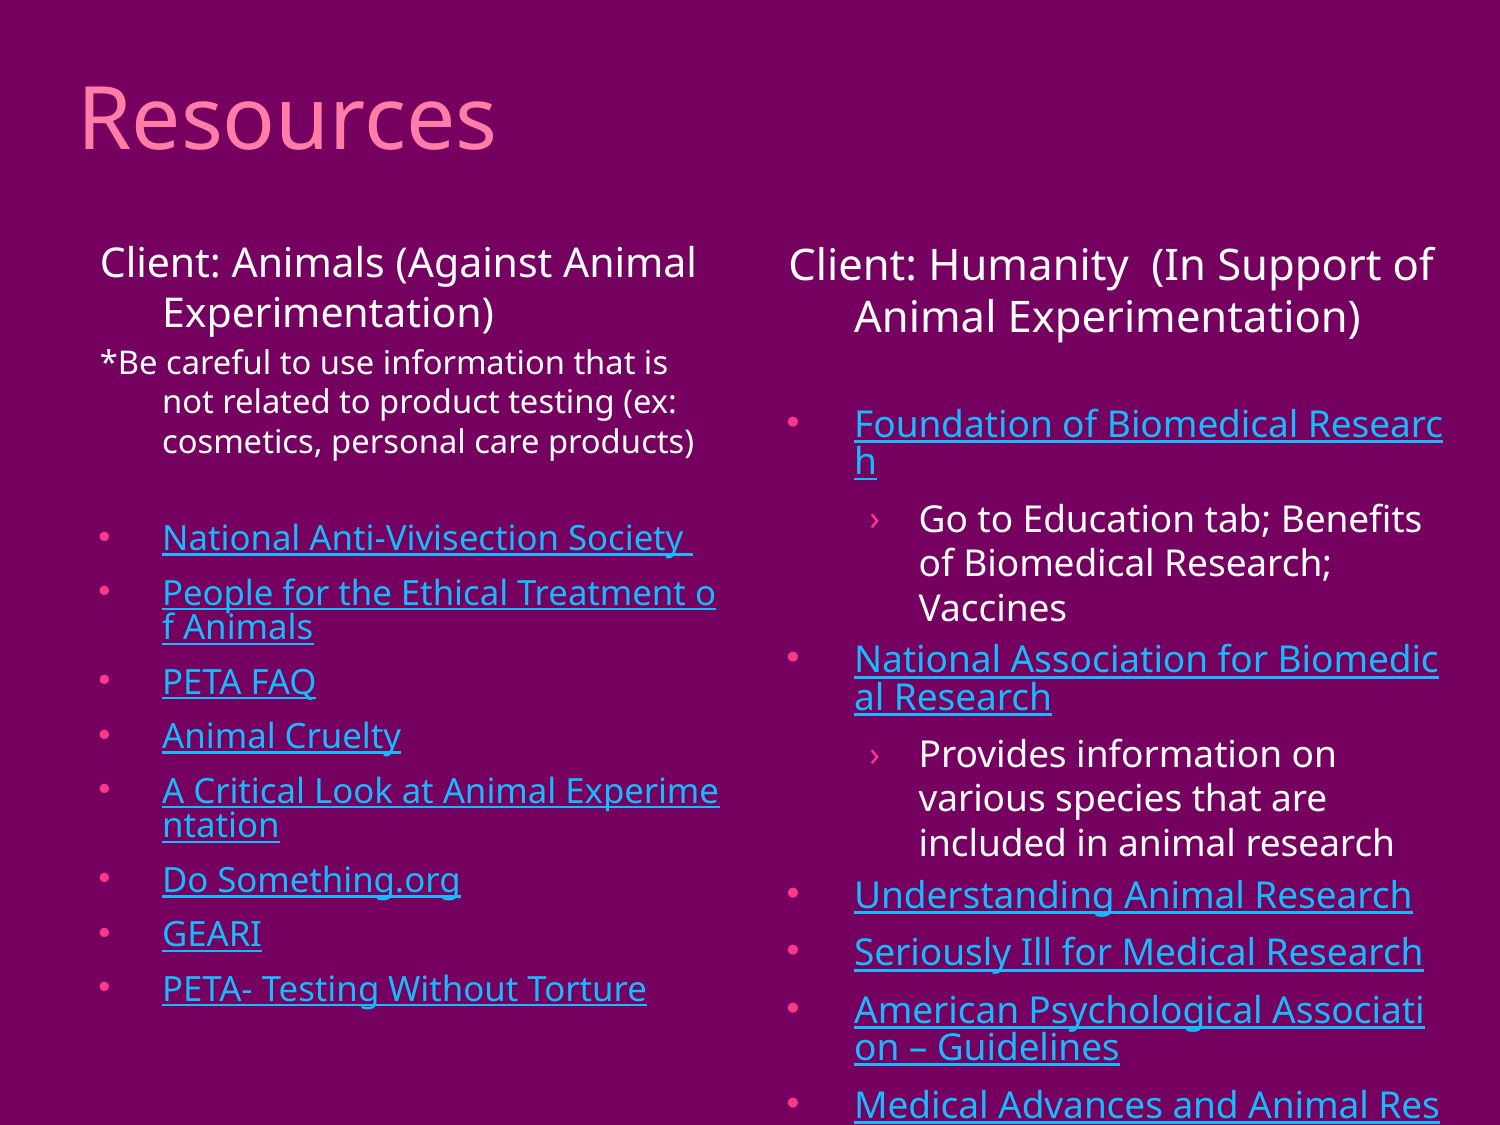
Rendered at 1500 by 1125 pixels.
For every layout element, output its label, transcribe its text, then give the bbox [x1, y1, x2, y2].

title Resources [62, 0, 1413, 230]
list Client: Animals (Against Animal Experimentation) *Be careful to use information that is not related to product testing (ex: cosmetics, personal care products) National Anti-Vivisection Society People for the Ethical Treatment of Animals PETA FAQ Animal Cruelty A Critical Look at Animal Experimentation Do Something.org GEARI PETA- Testing Without Torture [75, 229, 738, 1068]
list Client: Humanity (In Support of Animal Experimentation) Foundation of Biomedical Research Go to Education tab; Benefits of Biomedical Research; Vaccines National Association for Biomedical Research Provides information on various species that are included in animal research Understanding Animal Research Seriously Ill for Medical Research American Psychological Association – Guidelines Medical Advances and Animal Research [762, 229, 1459, 1068]
